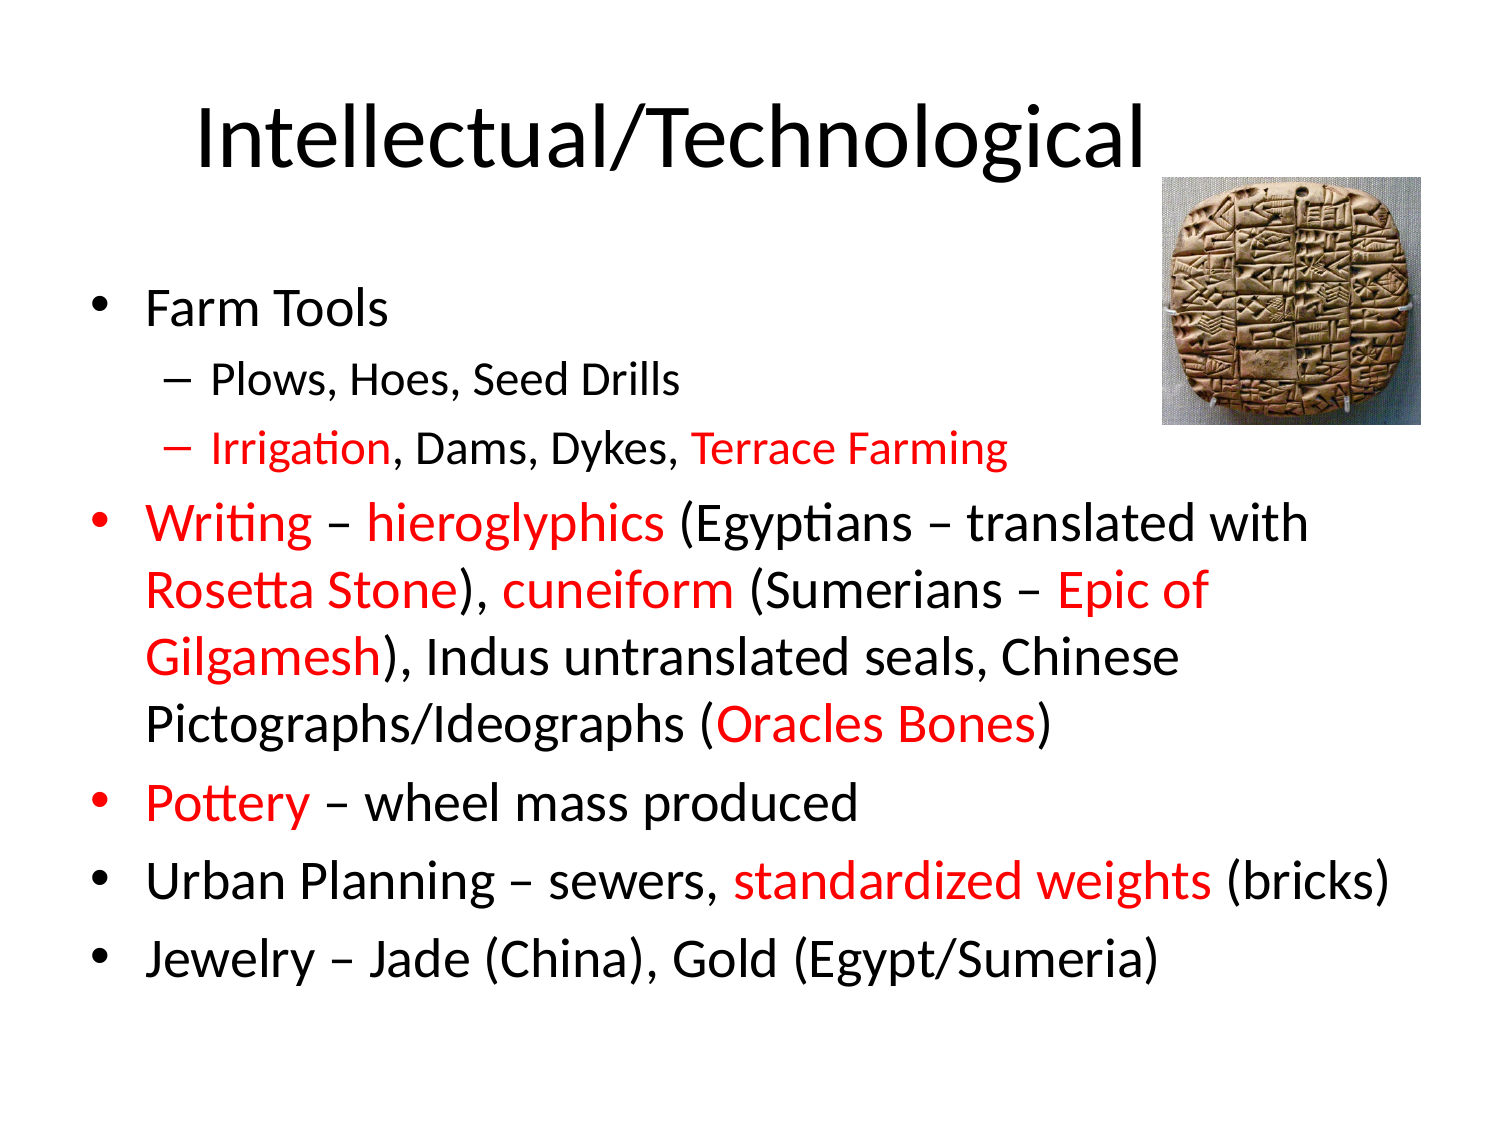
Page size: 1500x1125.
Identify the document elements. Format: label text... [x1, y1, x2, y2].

picture [1162, 177, 1421, 426]
title Intellectual/Technological [0, 37, 1347, 225]
list Farm Tools Plows, Hoes, Seed Drills Irrigation, Dams, Dykes, Terrace Farming Writing – hieroglyphics (Egyptians – translated with Rosetta Stone), cuneiform (Sumerians – Epic of Gilgamesh), Indus untranslated seals, Chinese Pictographs/Ideographs (Oracles Bones) Pottery – wheel mass produced Urban Planning – sewers, standardized weights (bricks) Jewelry – Jade (China), Gold (Egypt/Sumeria) [75, 262, 1425, 1005]
